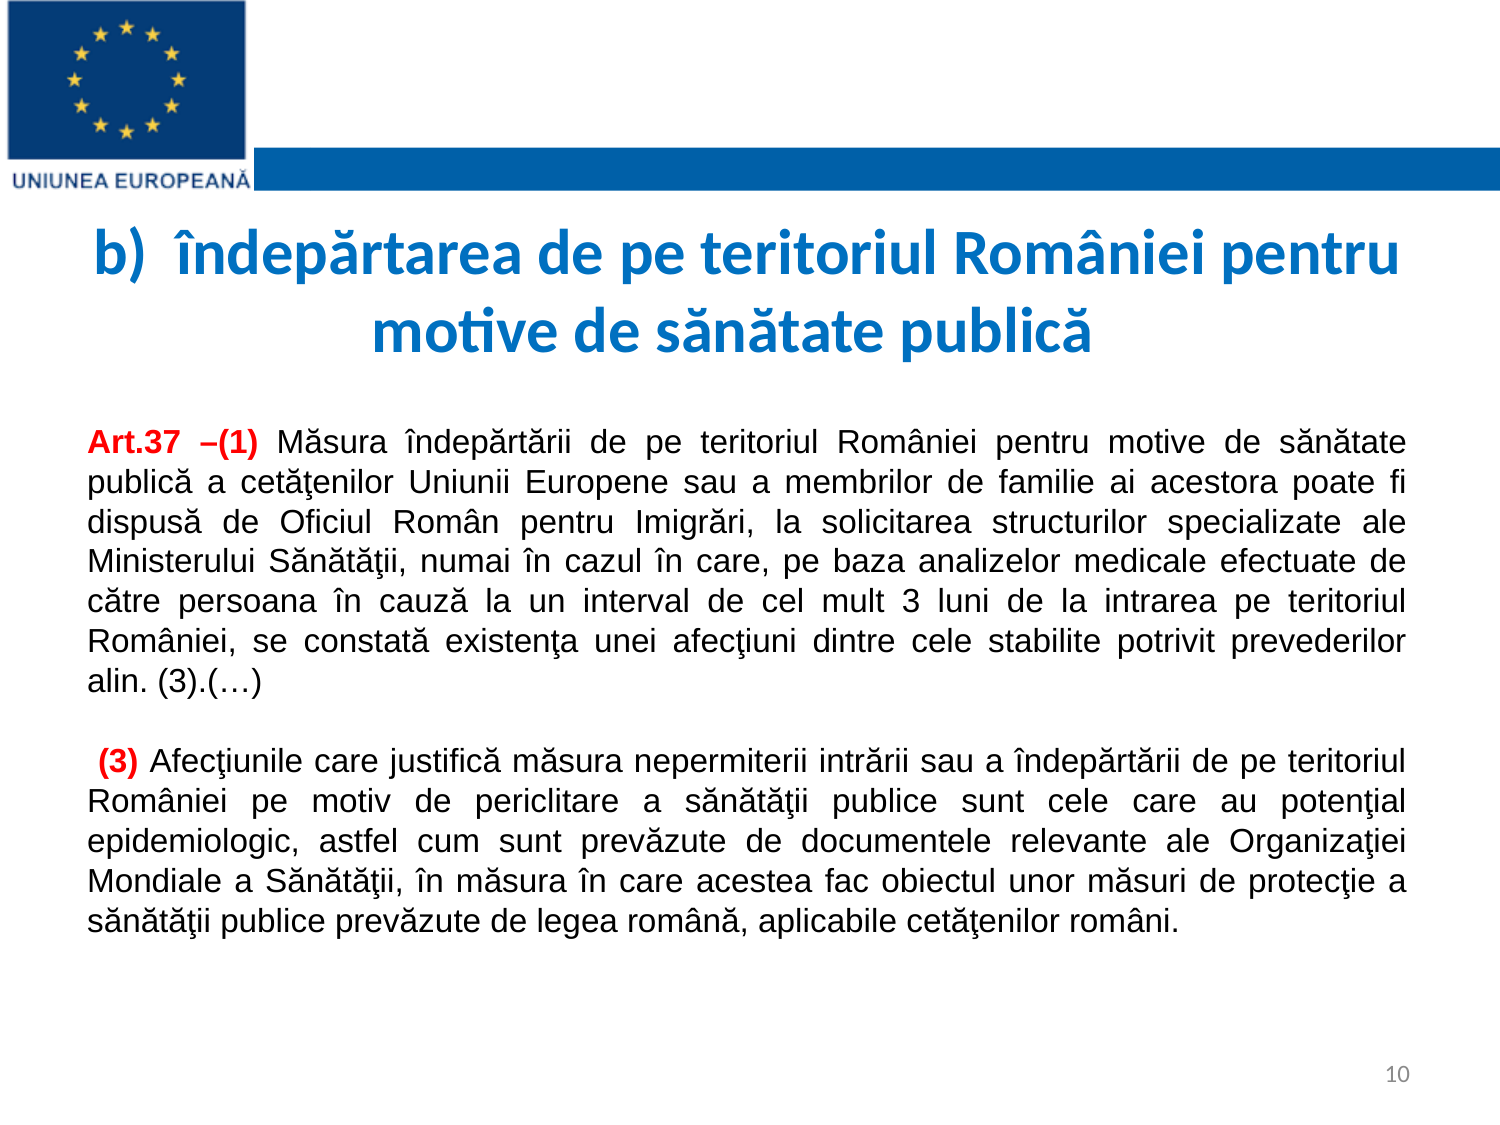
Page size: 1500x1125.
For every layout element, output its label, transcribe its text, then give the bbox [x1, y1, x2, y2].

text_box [257, 147, 1500, 192]
picture [0, 0, 254, 196]
text_box [62, 412, 1438, 1018]
text_box Art.37 –(1) Măsura îndepărtării de pe teritoriul României pentru motive de sănătate publică a cetăţenilor Uniunii Europene sau a membrilor de familie ai acestora poate fi dispusă de Oficiul Român pentru Imigrări, la solicitarea structurilor specializate ale Ministerului Sănătăţii, numai în cazul în care, pe baza analizelor medicale efectuate de către persoana în cauză la un interval de cel mult 3 luni de la intrarea pe teritoriul României, se constată existenţa unei afecţiuni dintre cele stabilite potrivit prevederilor alin. (3).(…) (3) Afecţiunile care justifică măsura nepermiterii intrării sau a îndepărtării de pe teritoriul României pe motiv de periclitare a sănătăţii publice sunt cele care au potenţial epidemiologic, astfel cum sunt prevăzute de documentele relevante ale Organizaţiei Mondiale a Sănătăţii, în măsura în care acestea fac obiectul unor măsuri de protecţie a sănătăţii publice prevăzute de legea română, aplicabile cetăţenilor români. [72, 412, 1424, 1015]
text_box b) îndepărtarea de pe teritoriul României pentru motive de sănătate publică [72, 212, 1423, 363]
slide_number 10 [1074, 1042, 1425, 1103]
